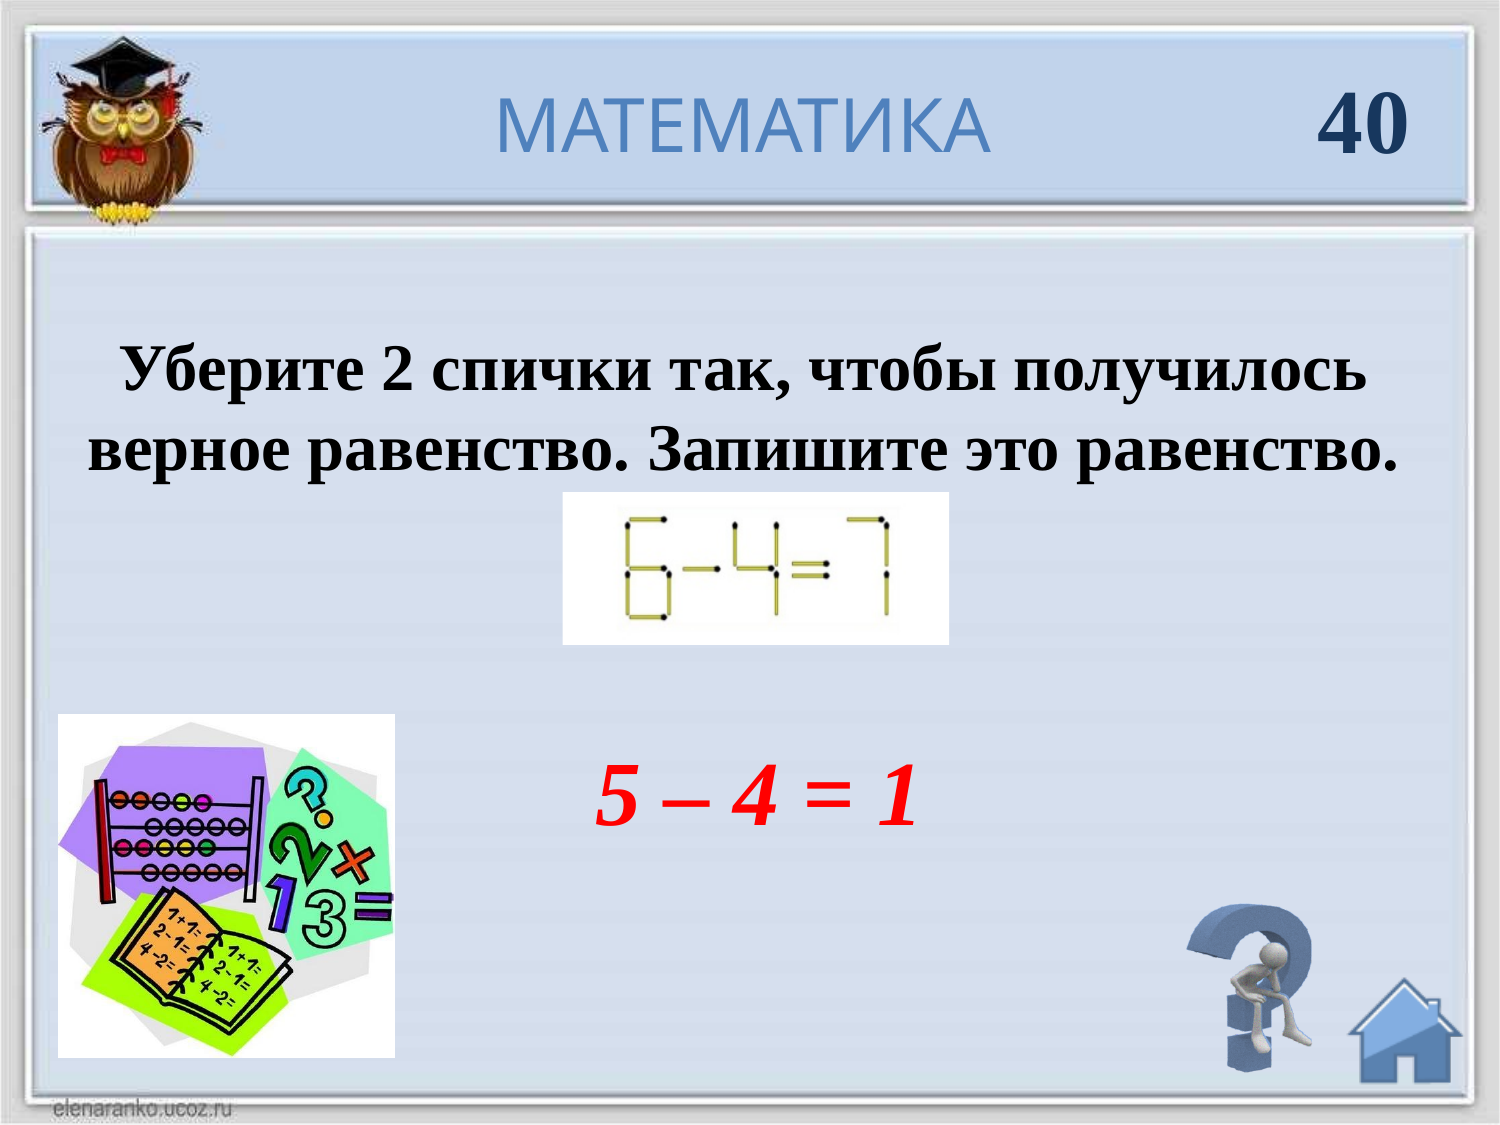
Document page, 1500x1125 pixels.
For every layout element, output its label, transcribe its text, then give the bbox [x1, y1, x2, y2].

text_box Уберите 2 спички так, чтобы получилось верное равенство. Запишите это равенство. [46, 316, 1441, 491]
text_box 5 – 4 = 1 [400, 726, 1356, 852]
text_box 40 [1281, 54, 1447, 180]
picture [0, 0, 1500, 1125]
text_box МАТЕМАТИКА [210, 70, 1274, 175]
